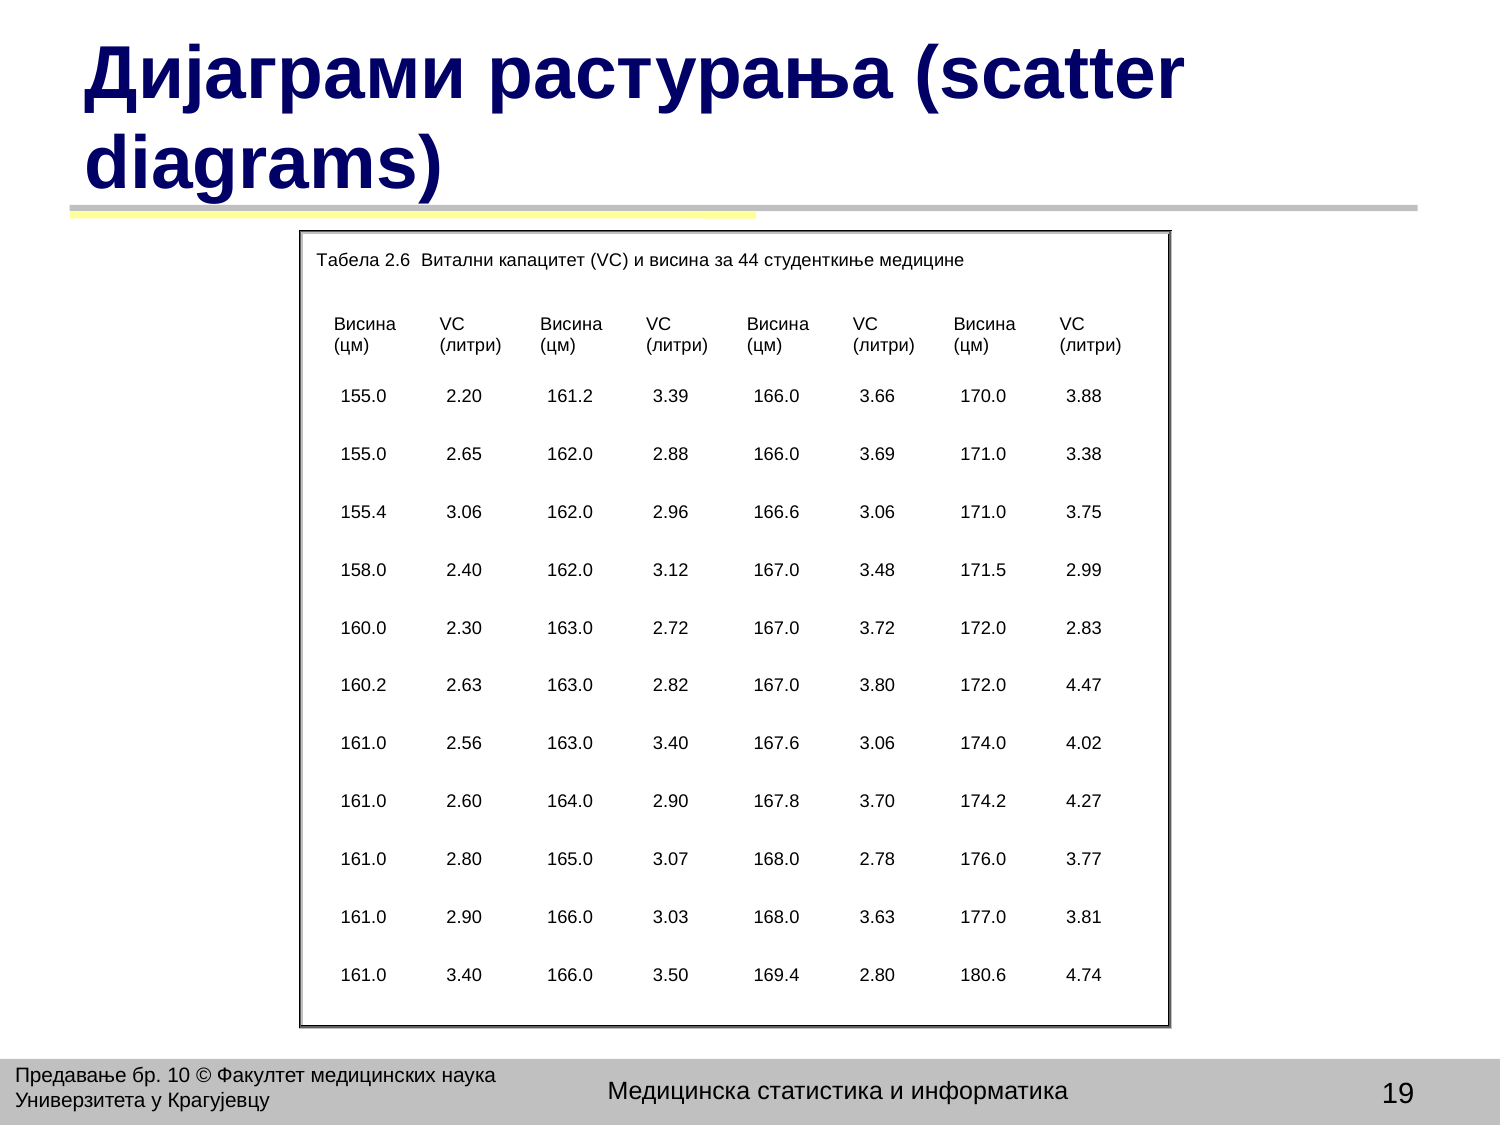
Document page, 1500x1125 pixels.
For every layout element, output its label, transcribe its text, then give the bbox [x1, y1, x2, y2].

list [292, 229, 1178, 1062]
slide_number 19 [1175, 1066, 1430, 1125]
title Дијаграми растурања (scatter diagrams) [69, 19, 1426, 208]
footer Медицинска статистика и информатика [512, 1071, 1165, 1125]
slide_number Предавање бр. 10 © Факултет медицинских наука Универзитета у Крагујевцу [0, 1053, 512, 1108]
